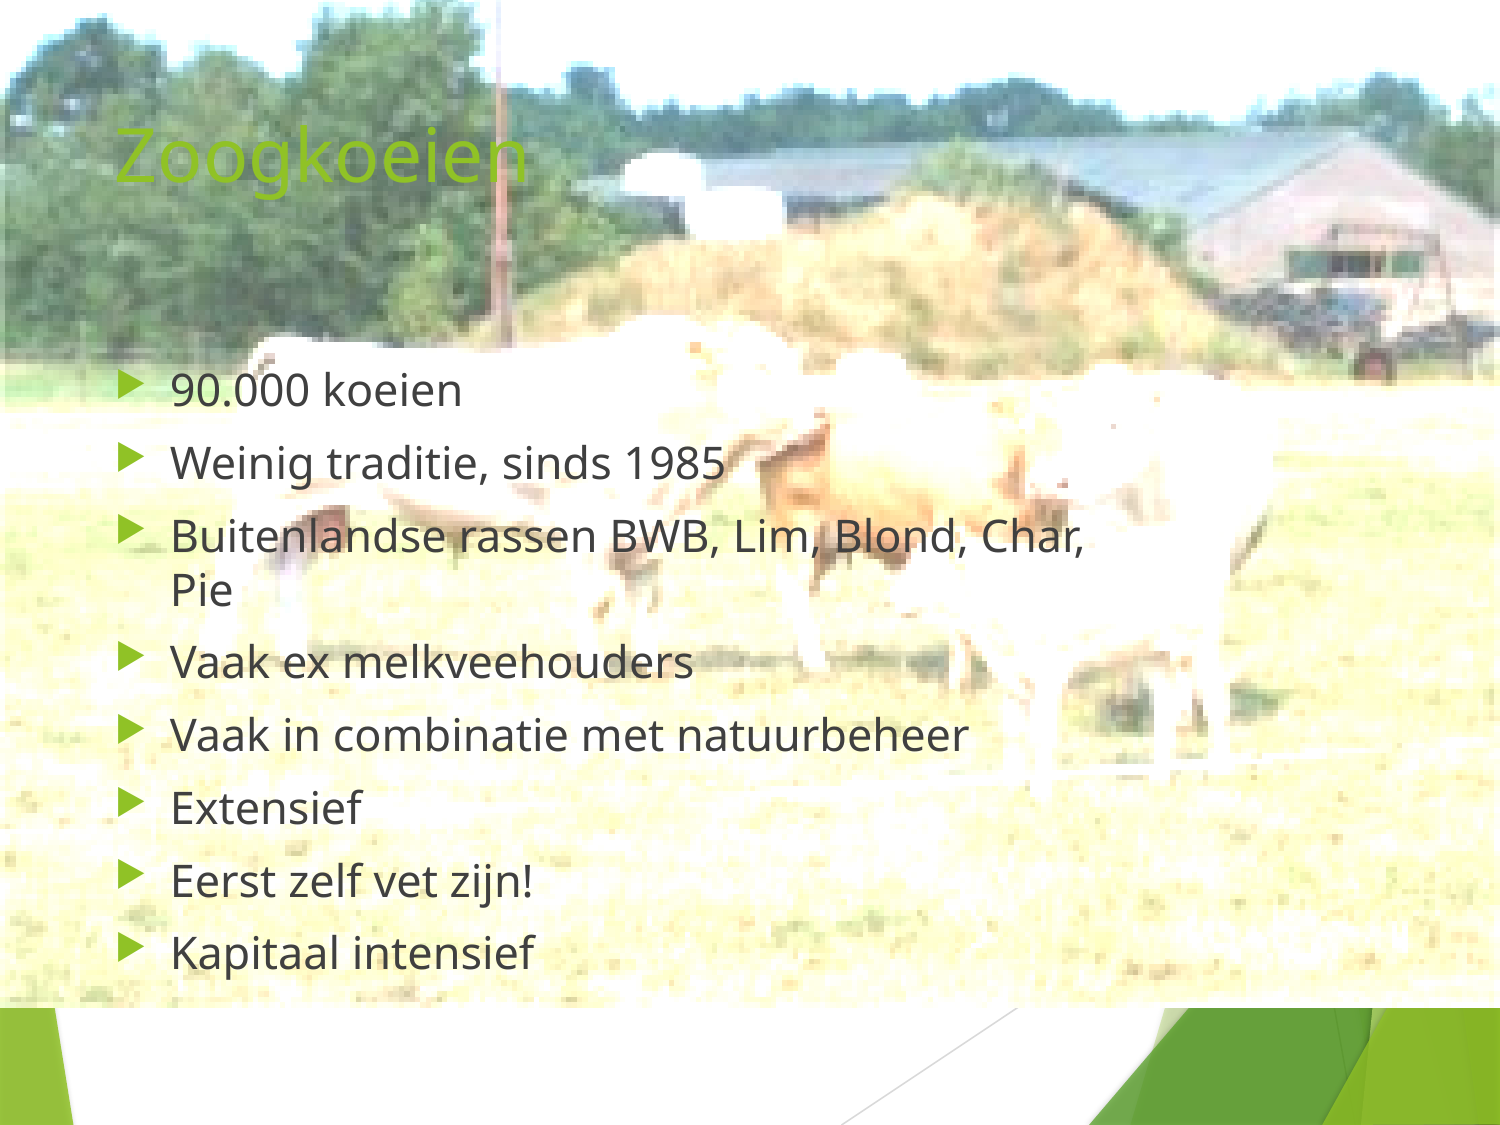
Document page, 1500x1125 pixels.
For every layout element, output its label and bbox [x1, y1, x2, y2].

picture [0, 0, 1500, 1009]
